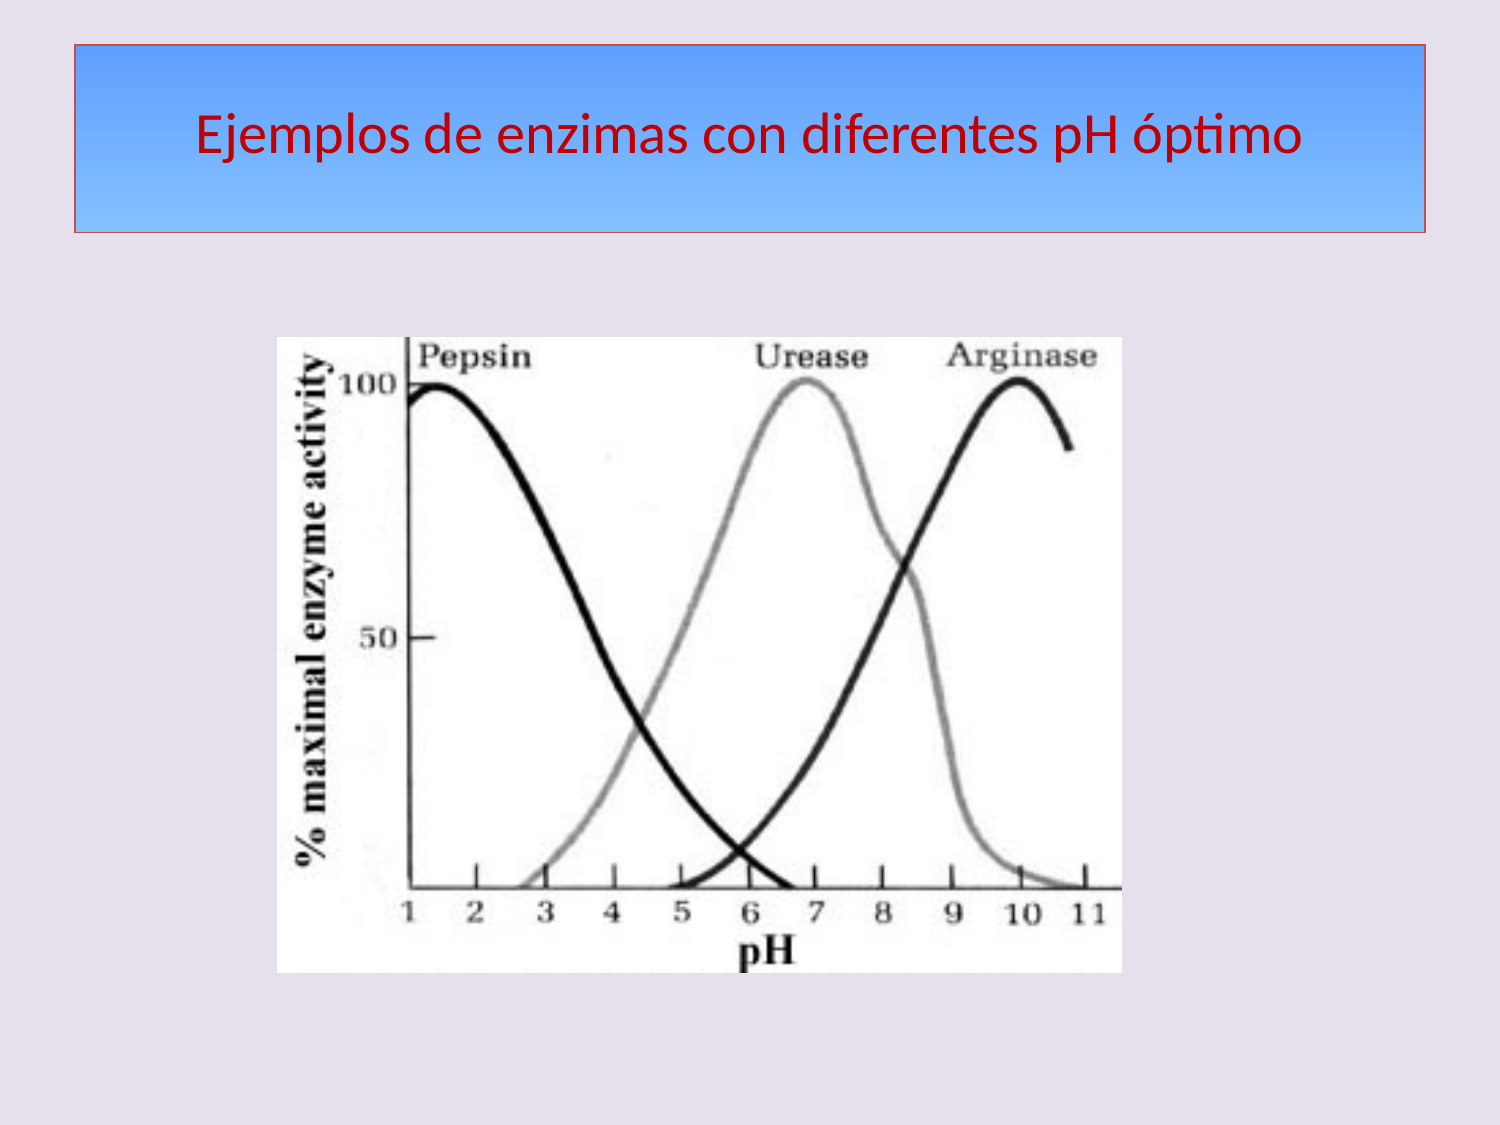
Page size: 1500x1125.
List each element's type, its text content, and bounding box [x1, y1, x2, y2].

title Ejemplos de enzimas con diferentes pH óptimo [74, 44, 1426, 233]
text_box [277, 337, 1123, 973]
